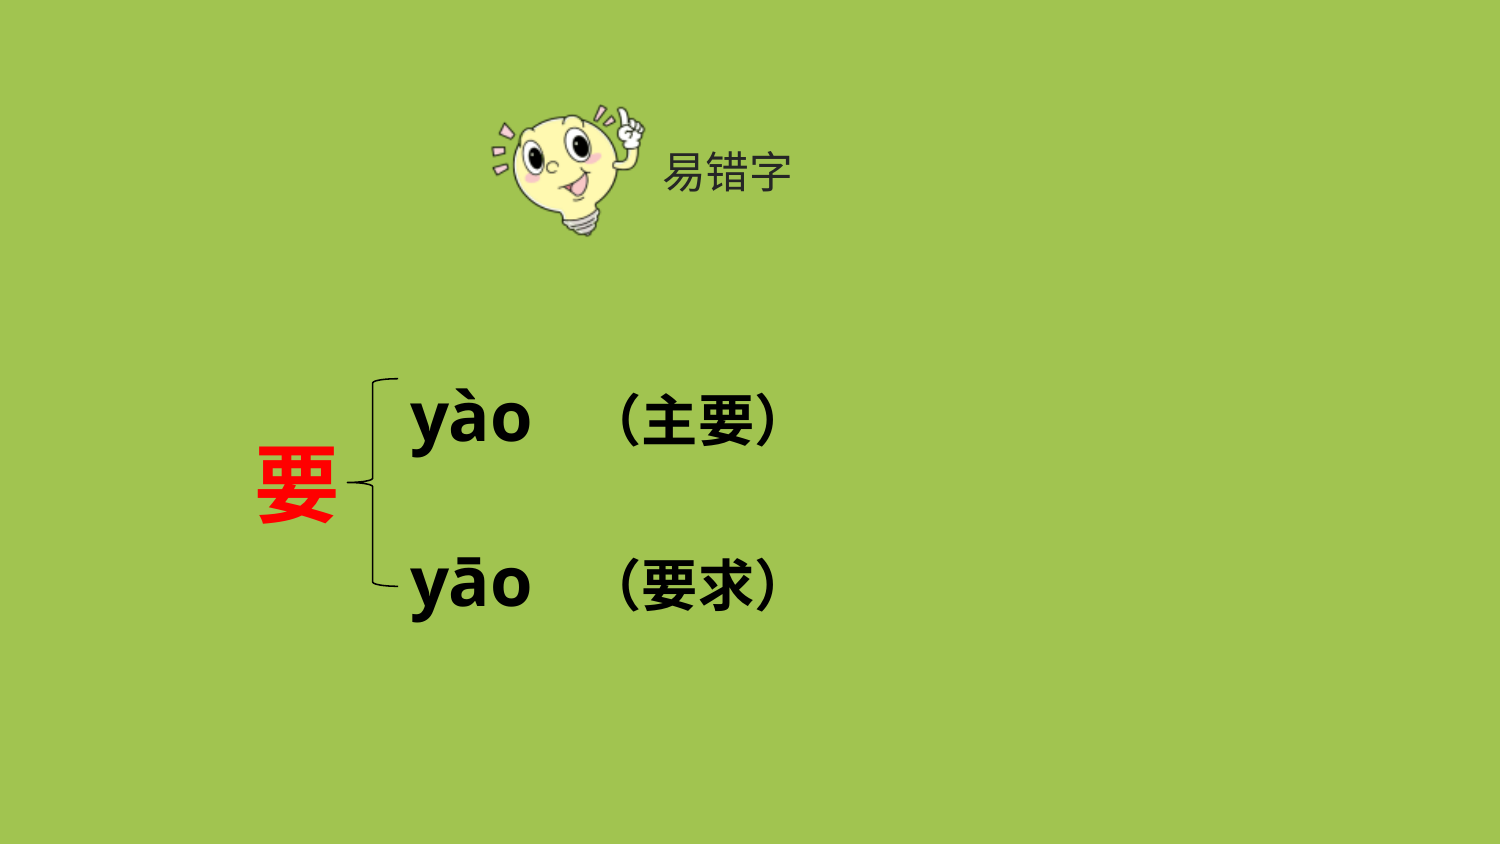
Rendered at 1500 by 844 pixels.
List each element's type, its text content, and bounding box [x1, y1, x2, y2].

text_box [347, 379, 380, 586]
picture [471, 104, 740, 245]
text_box 要 [242, 425, 348, 540]
text_box yào （主要） yāo （要求） [380, 285, 849, 627]
text_box 易错字 [740, 128, 850, 214]
